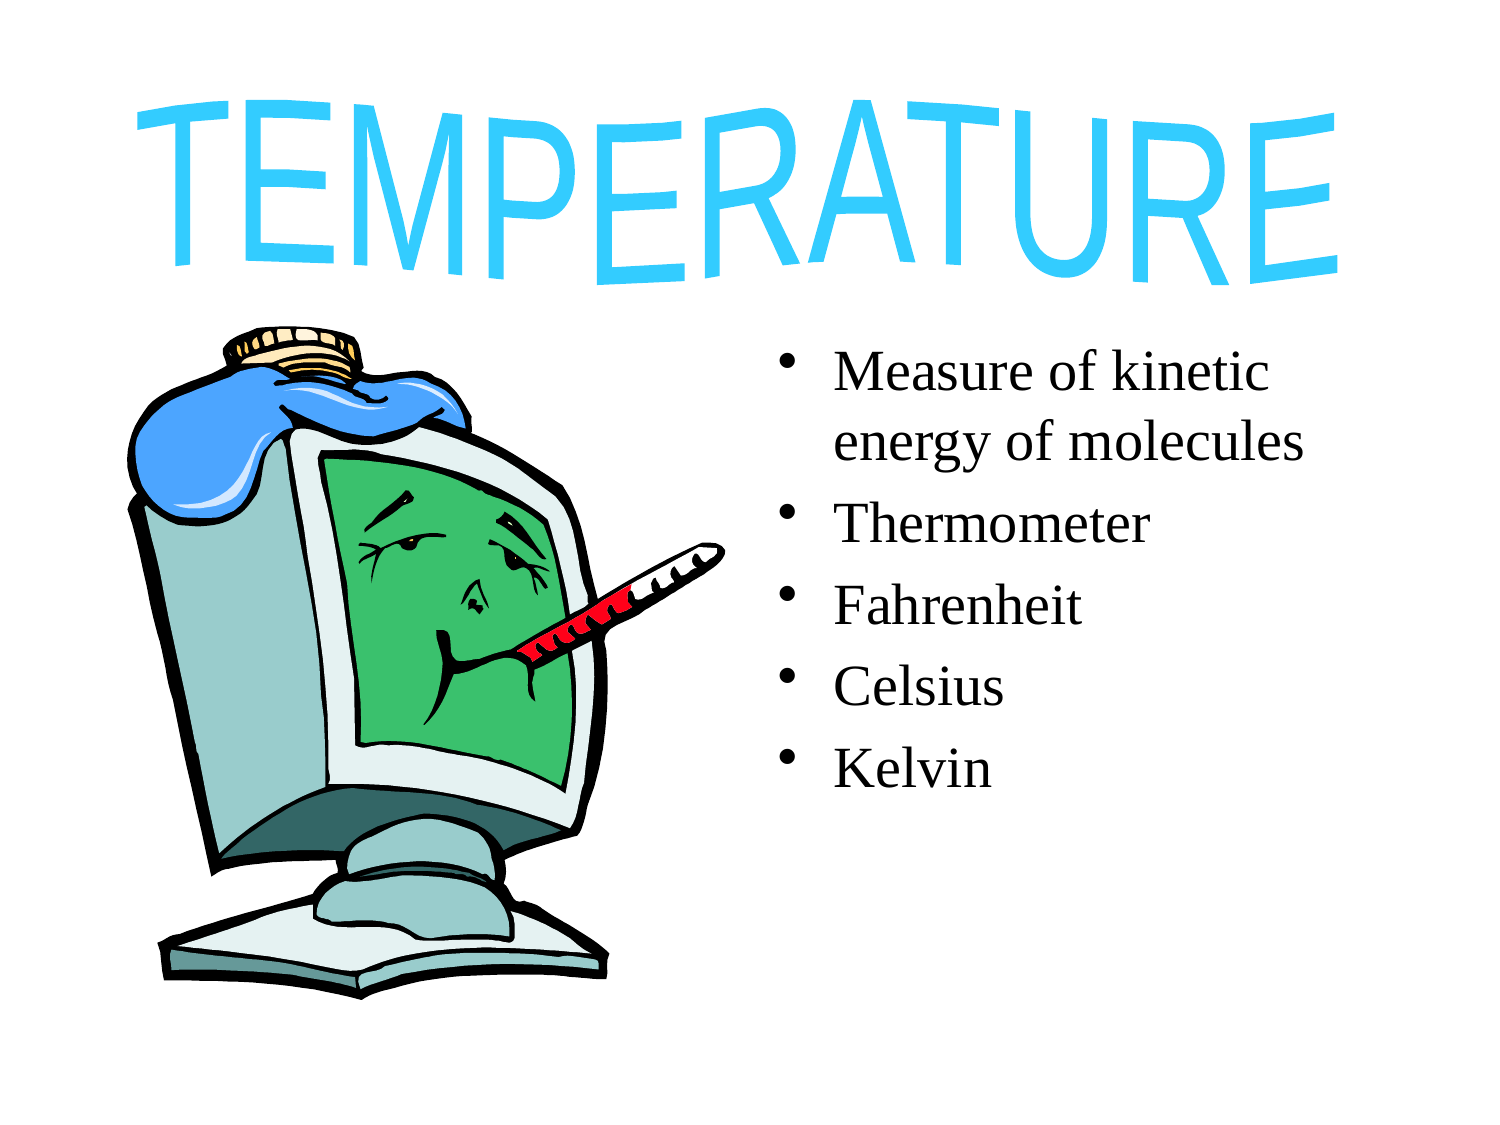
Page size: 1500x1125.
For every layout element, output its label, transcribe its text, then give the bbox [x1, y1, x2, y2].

list Measure of kinetic energy of molecules Thermometer Fahrenheit Celsius Kelvin [762, 324, 1388, 1001]
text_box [124, 324, 726, 1001]
